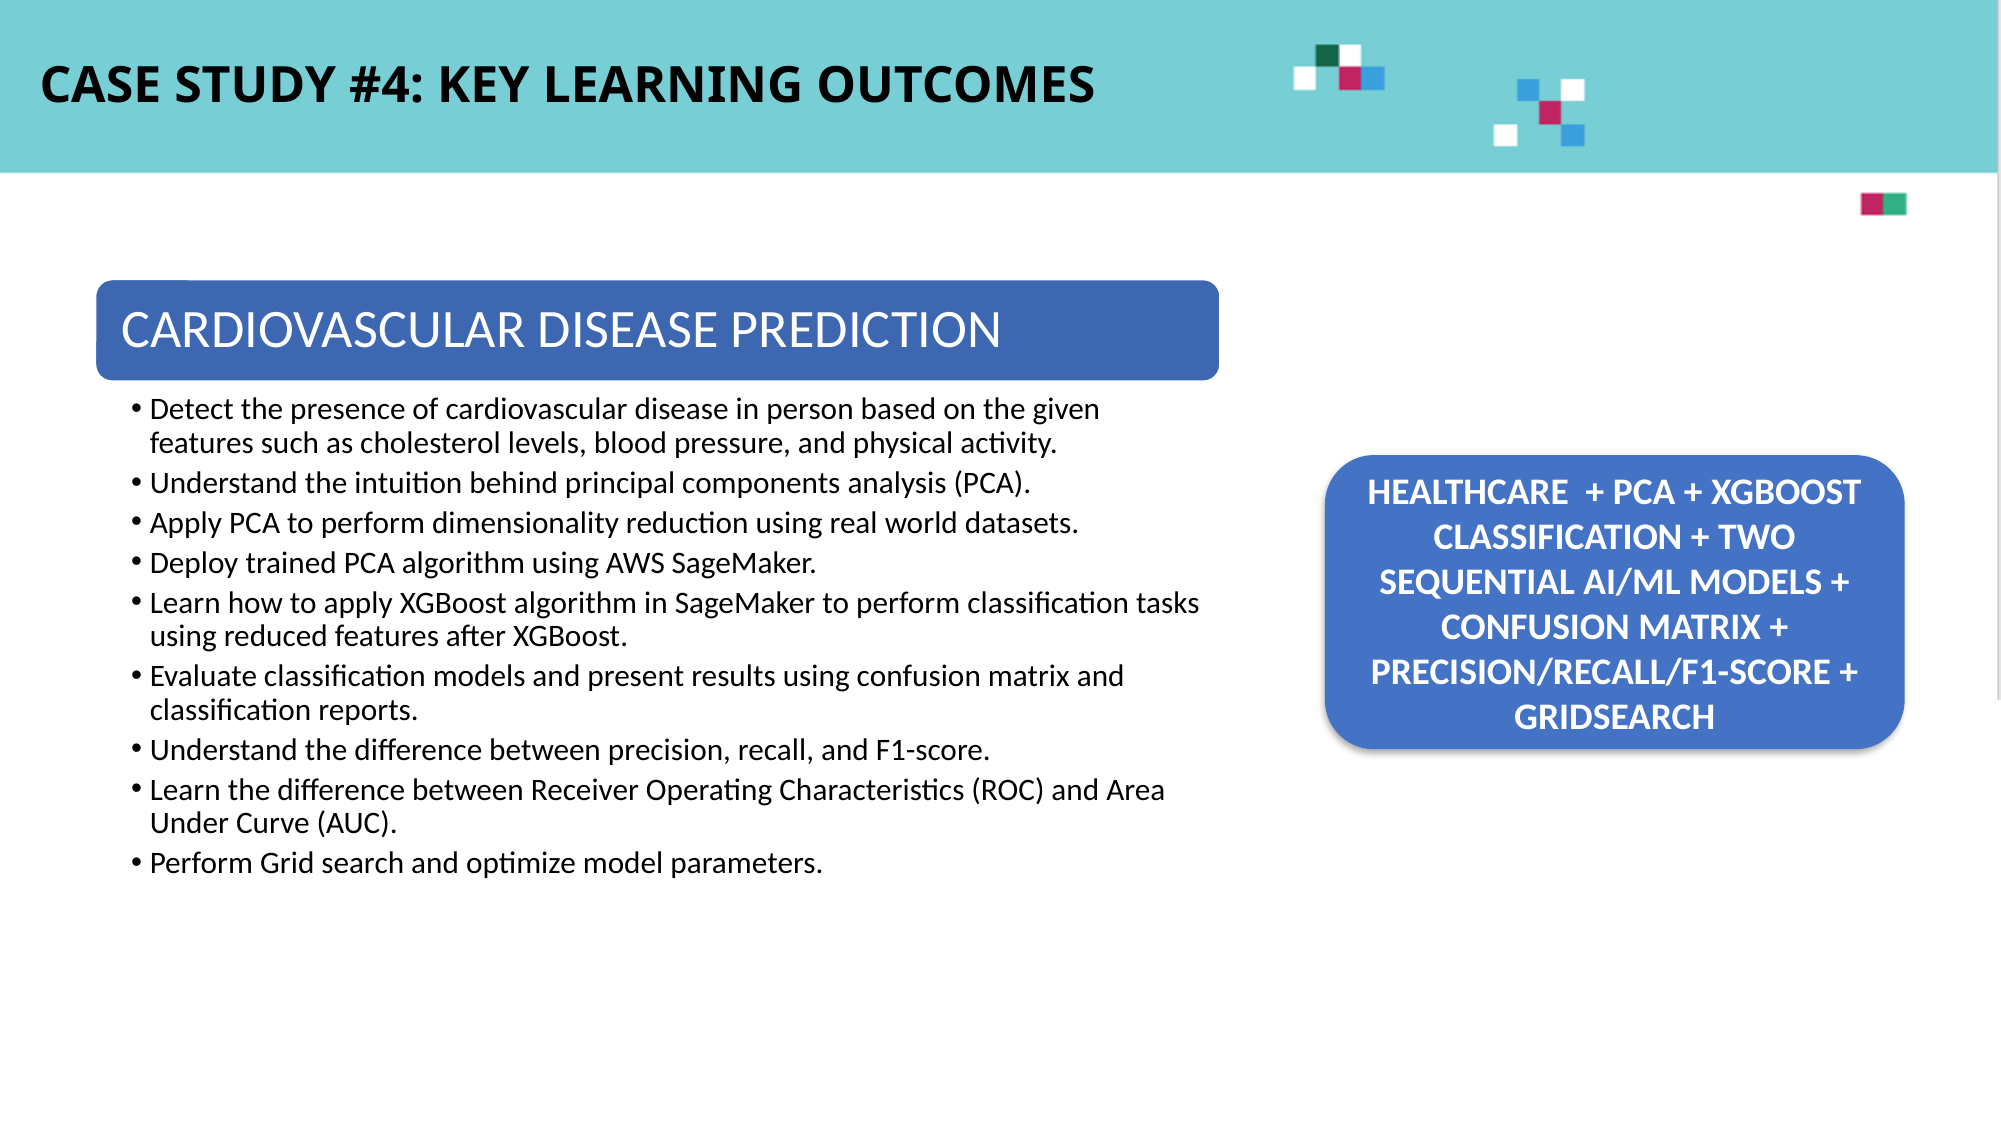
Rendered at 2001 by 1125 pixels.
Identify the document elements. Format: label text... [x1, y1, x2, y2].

text_box HEALTHCARE + PCA + XGBOOST CLASSIFICATION + TWO SEQUENTIAL AI/ML MODELS + CONFUSION MATRIX + PRECISION/RECALL/F1-SCORE + GRIDSEARCH [1323, 700, 1906, 751]
picture [0, 0, 2001, 700]
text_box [95, 189, 1221, 990]
